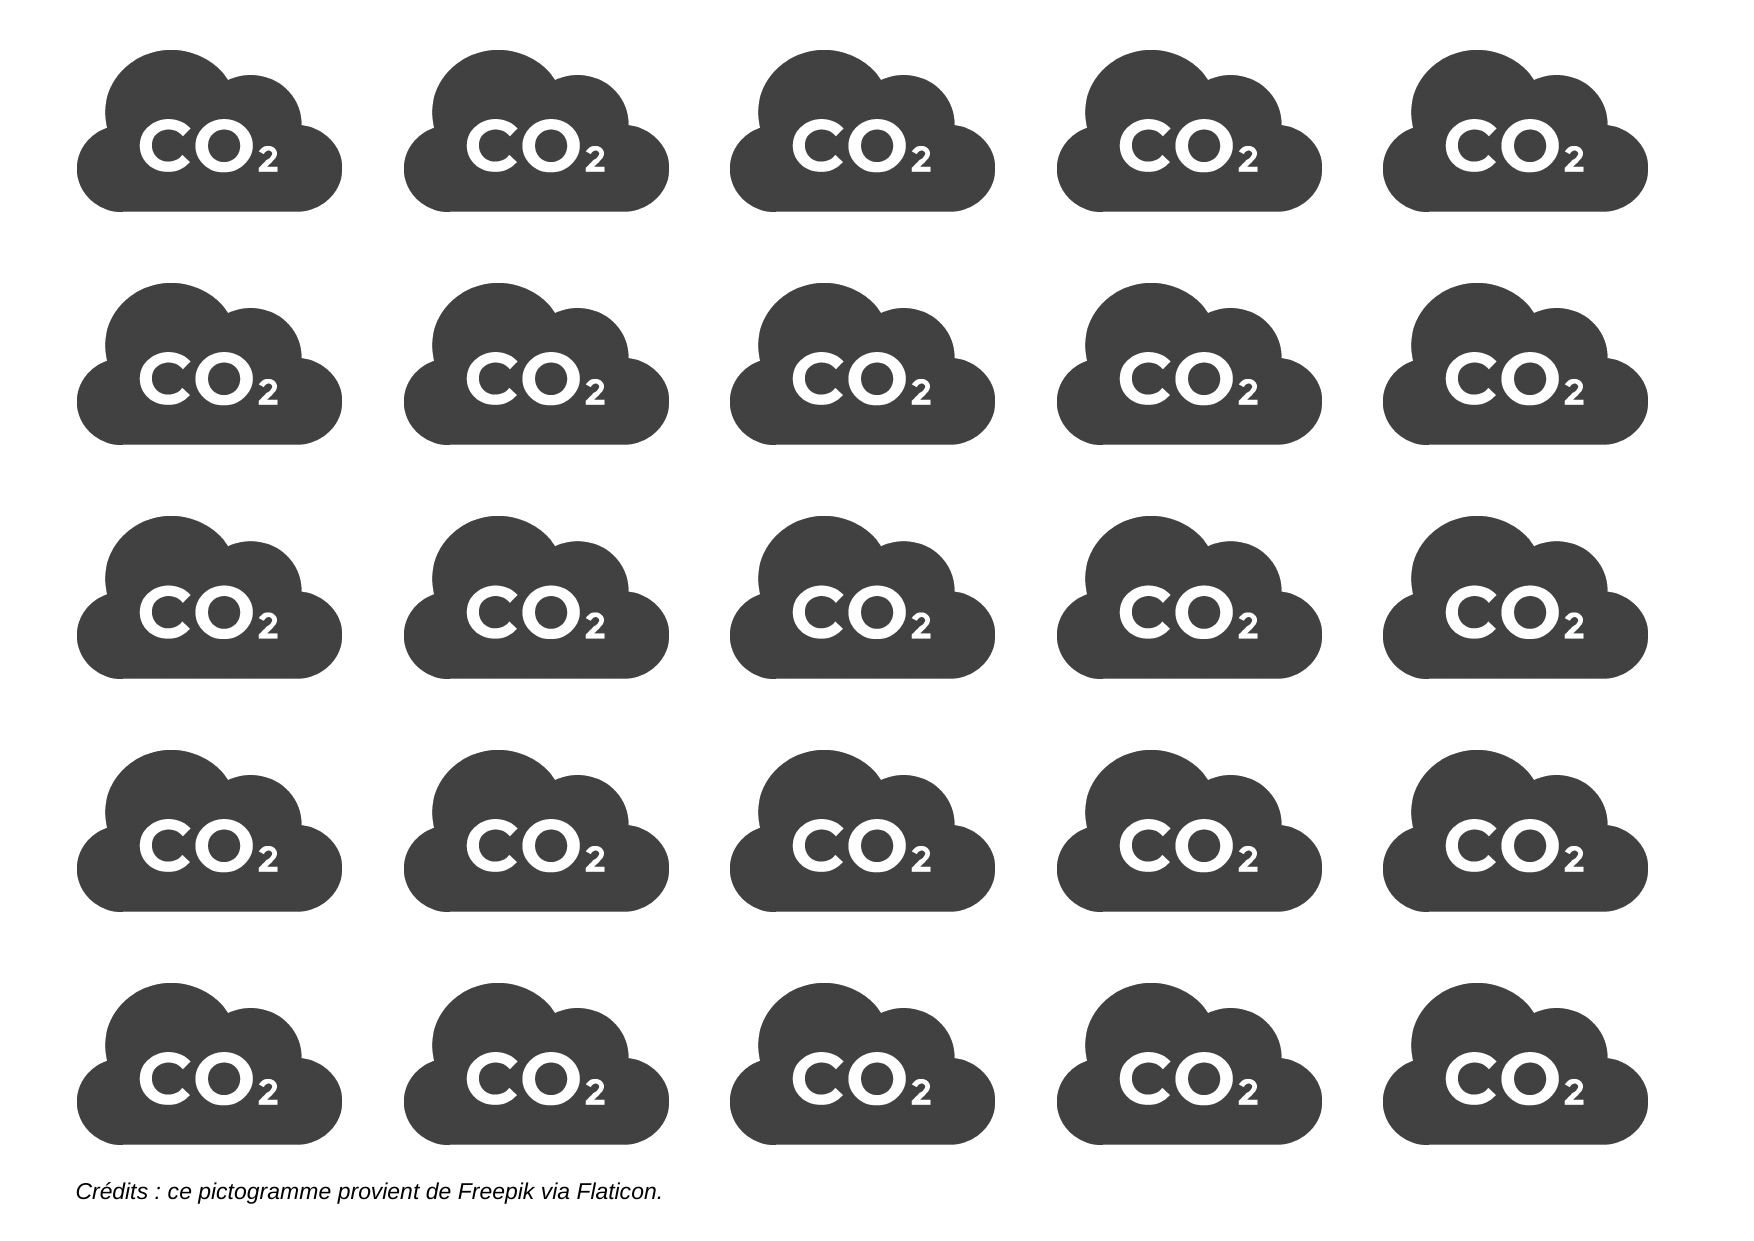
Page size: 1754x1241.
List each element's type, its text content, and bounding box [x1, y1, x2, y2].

text_box Crédits : ce pictogramme provient de Freepik via Flaticon. [60, 1162, 1176, 1219]
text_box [1057, 49, 1322, 1145]
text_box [730, 49, 996, 1145]
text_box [1383, 49, 1649, 1145]
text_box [404, 49, 669, 1145]
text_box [77, 49, 343, 1145]
